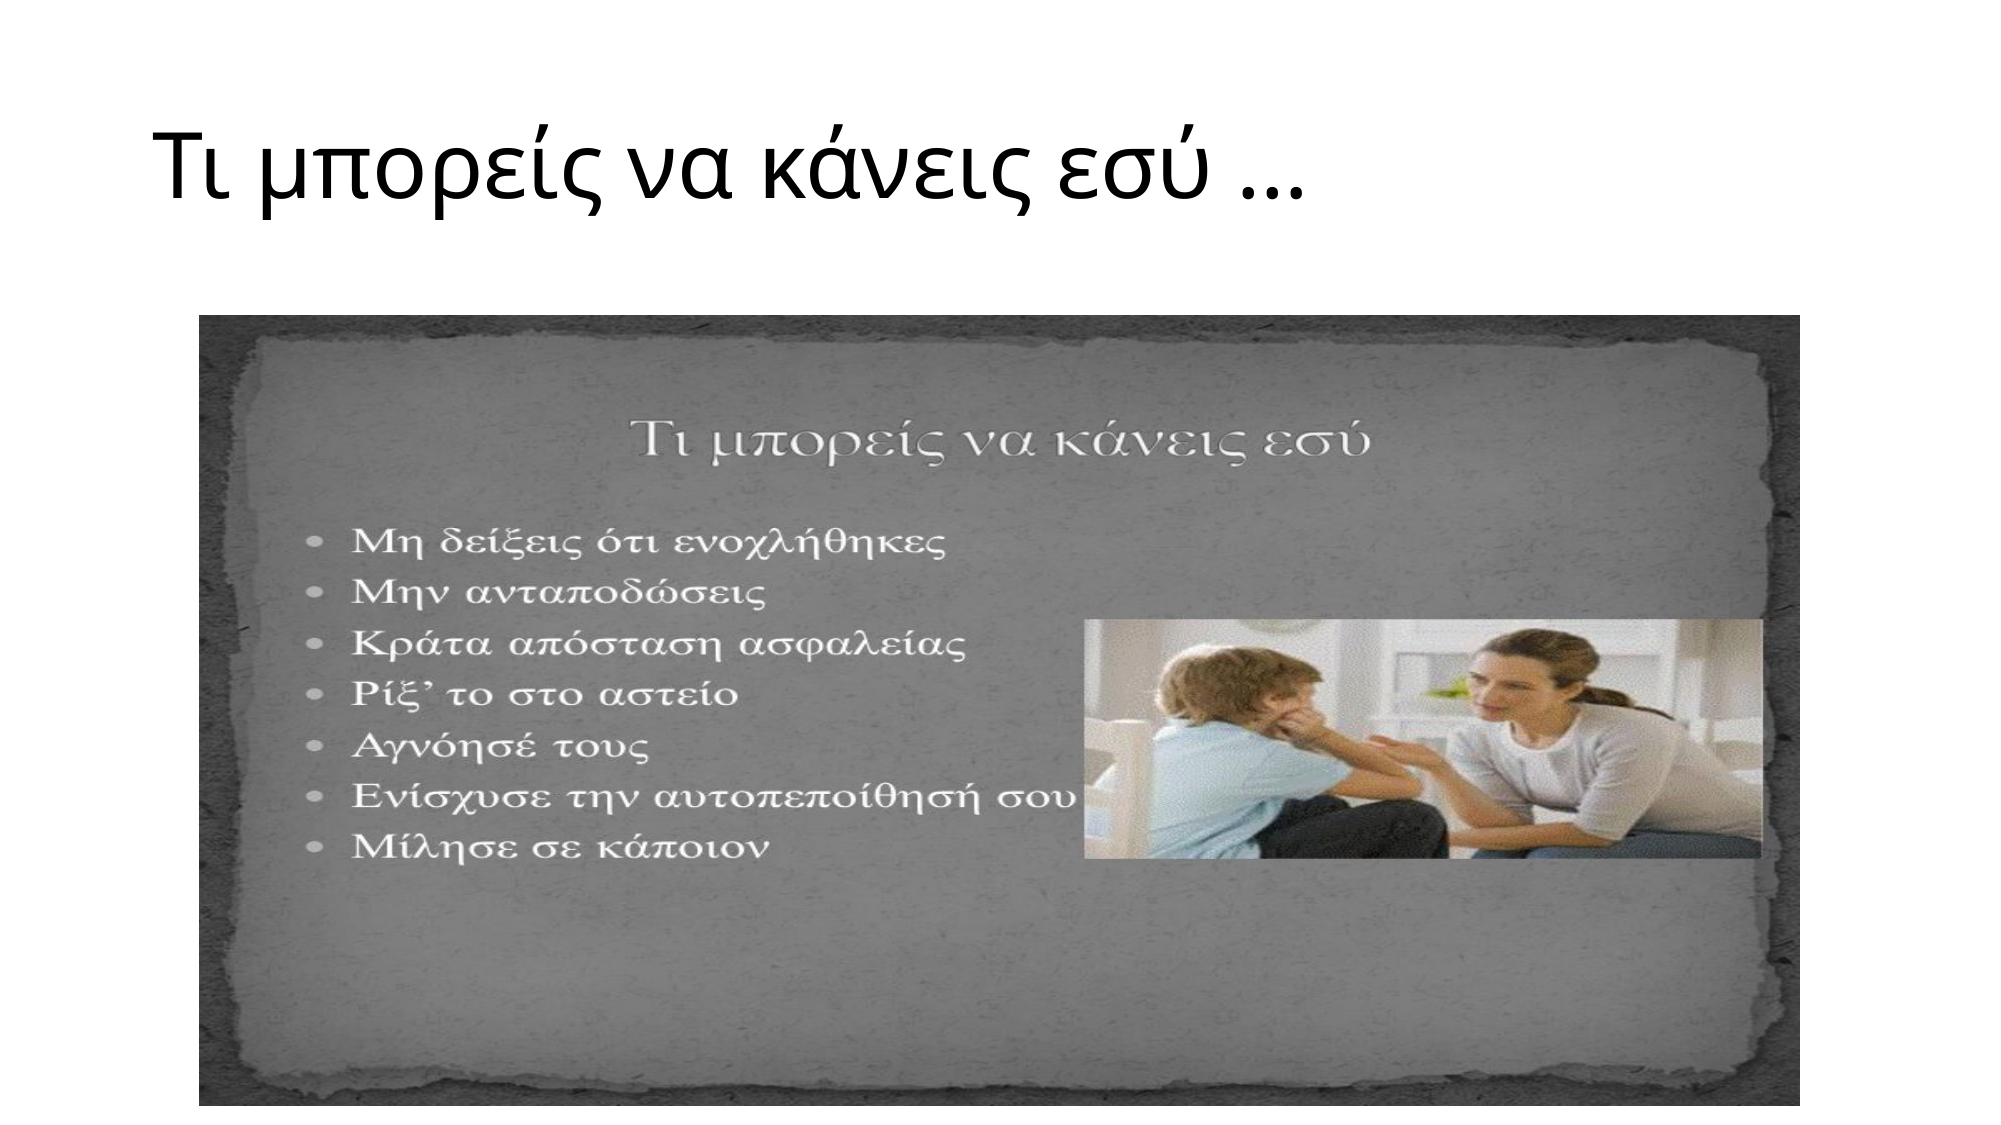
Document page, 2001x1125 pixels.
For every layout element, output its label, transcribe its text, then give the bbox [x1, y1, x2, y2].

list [199, 315, 1800, 1106]
title Τι μπορείς να κάνεις εσύ … [137, 59, 1863, 278]
